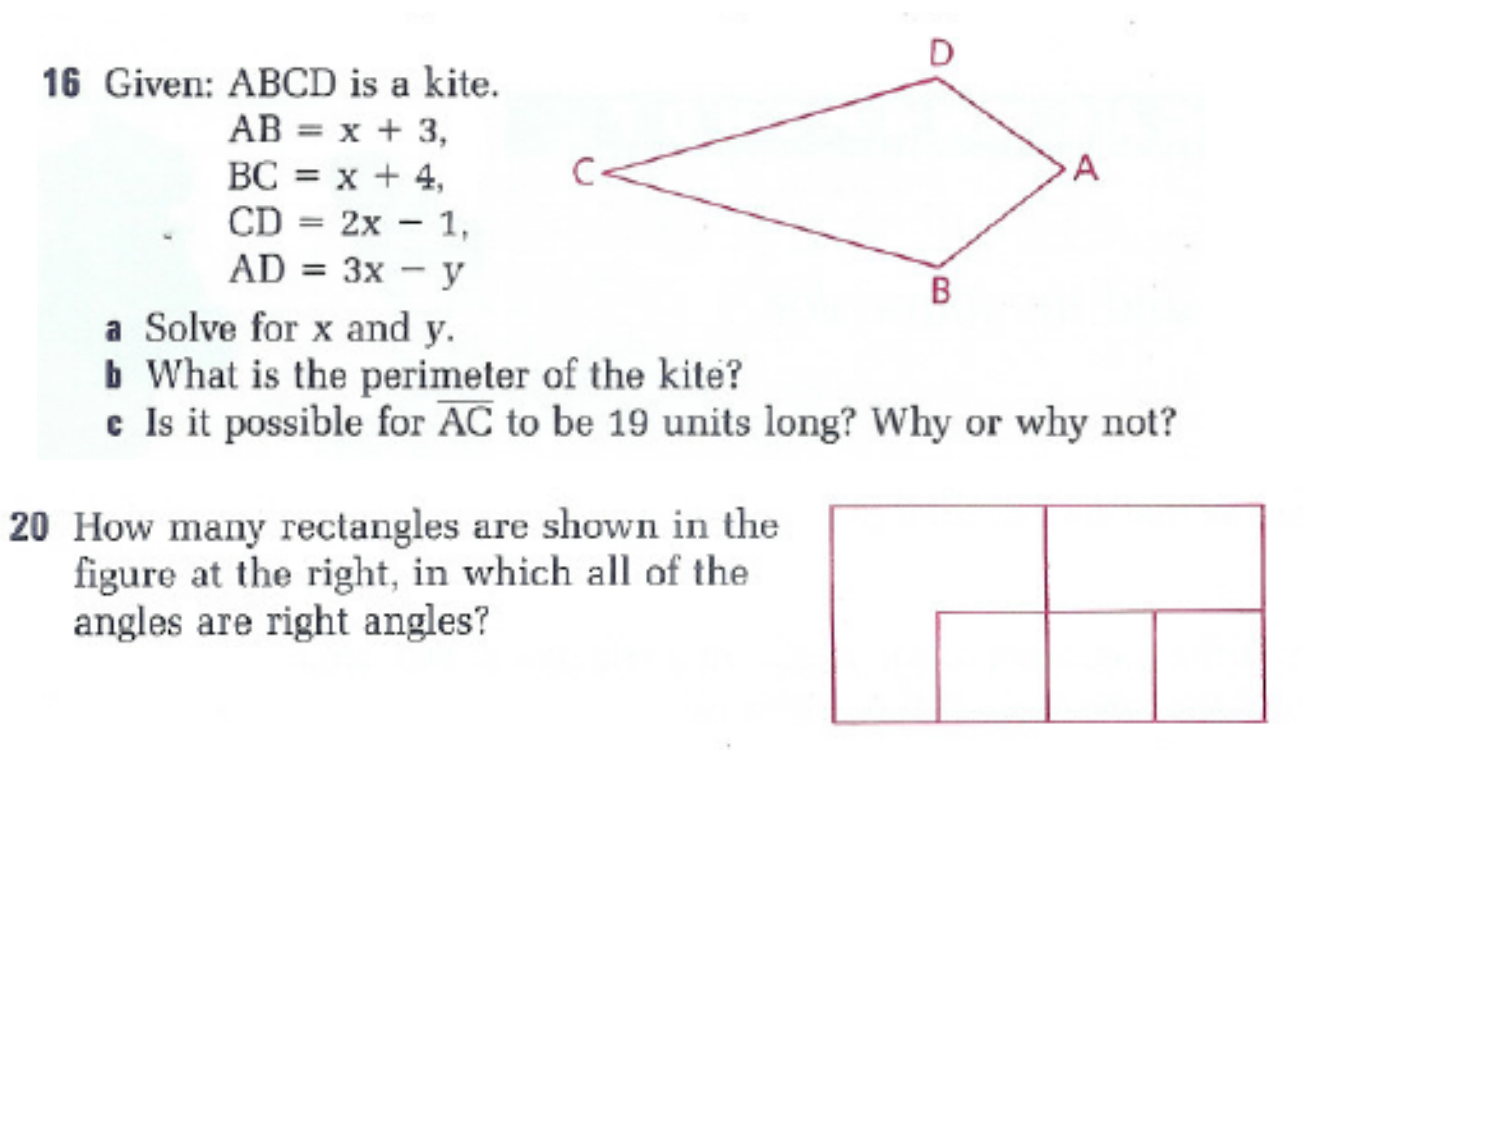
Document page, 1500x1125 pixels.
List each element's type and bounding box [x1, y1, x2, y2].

picture [0, 487, 1303, 751]
picture [37, 12, 1205, 460]
